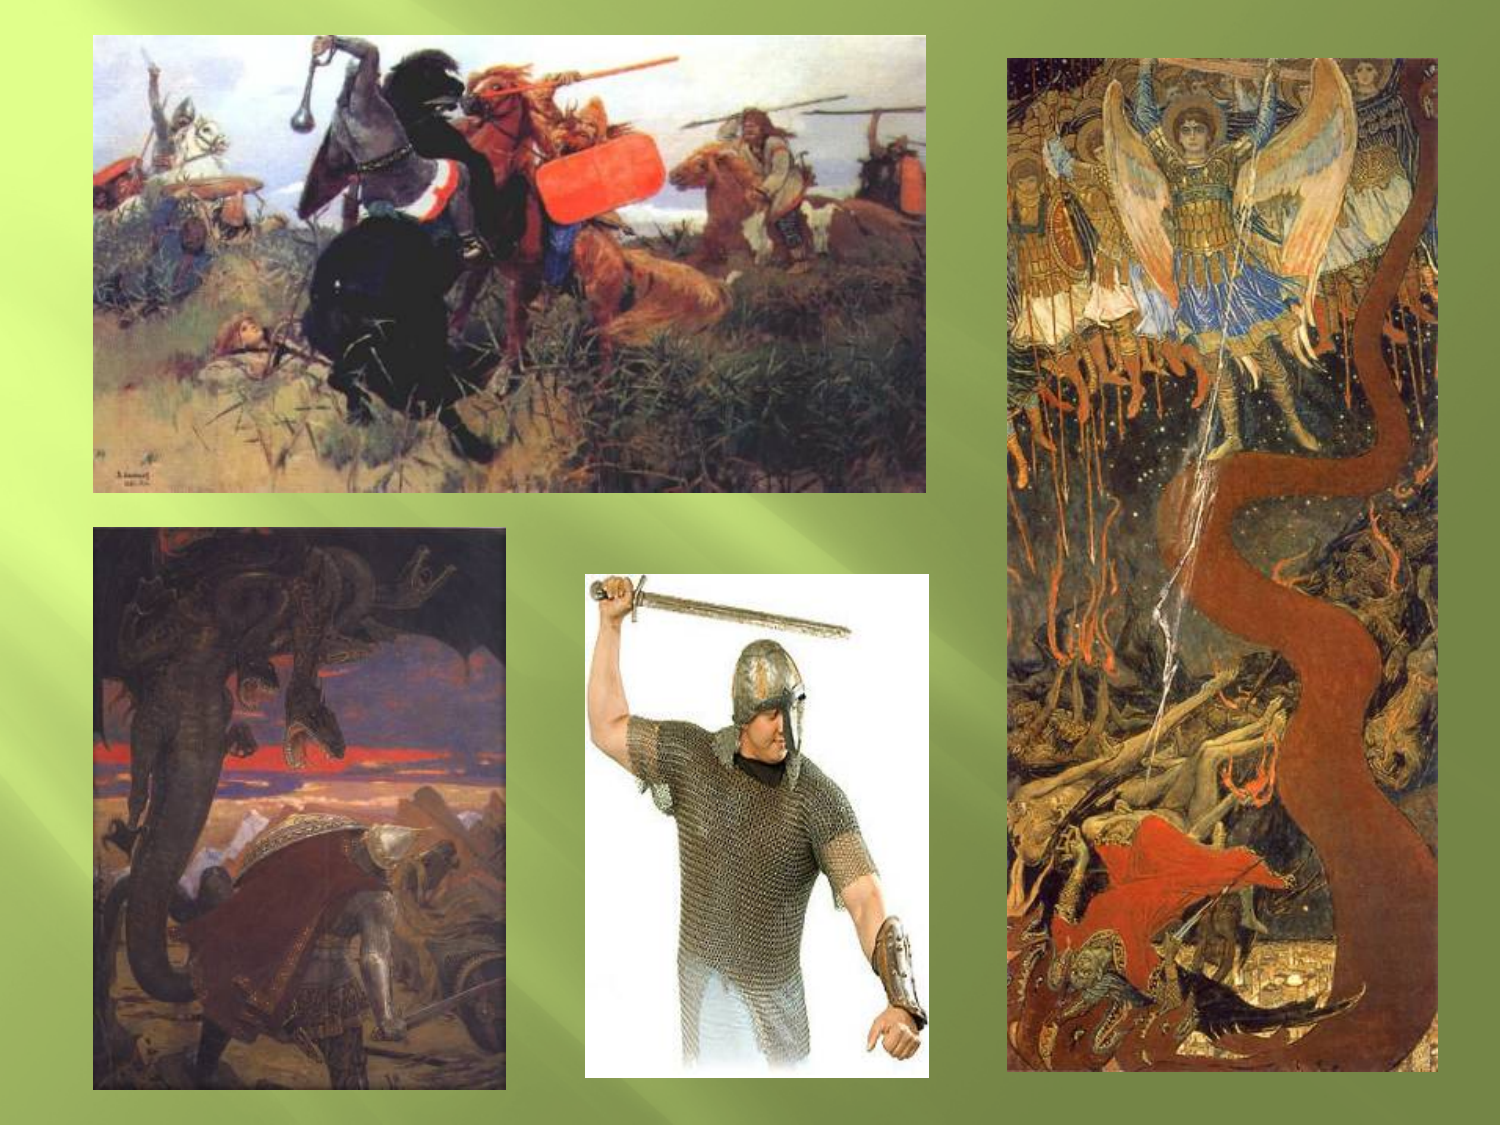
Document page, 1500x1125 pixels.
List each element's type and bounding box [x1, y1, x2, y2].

picture [93, 34, 927, 493]
picture [1007, 58, 1438, 1072]
picture [93, 527, 506, 1091]
picture [585, 573, 930, 1079]
